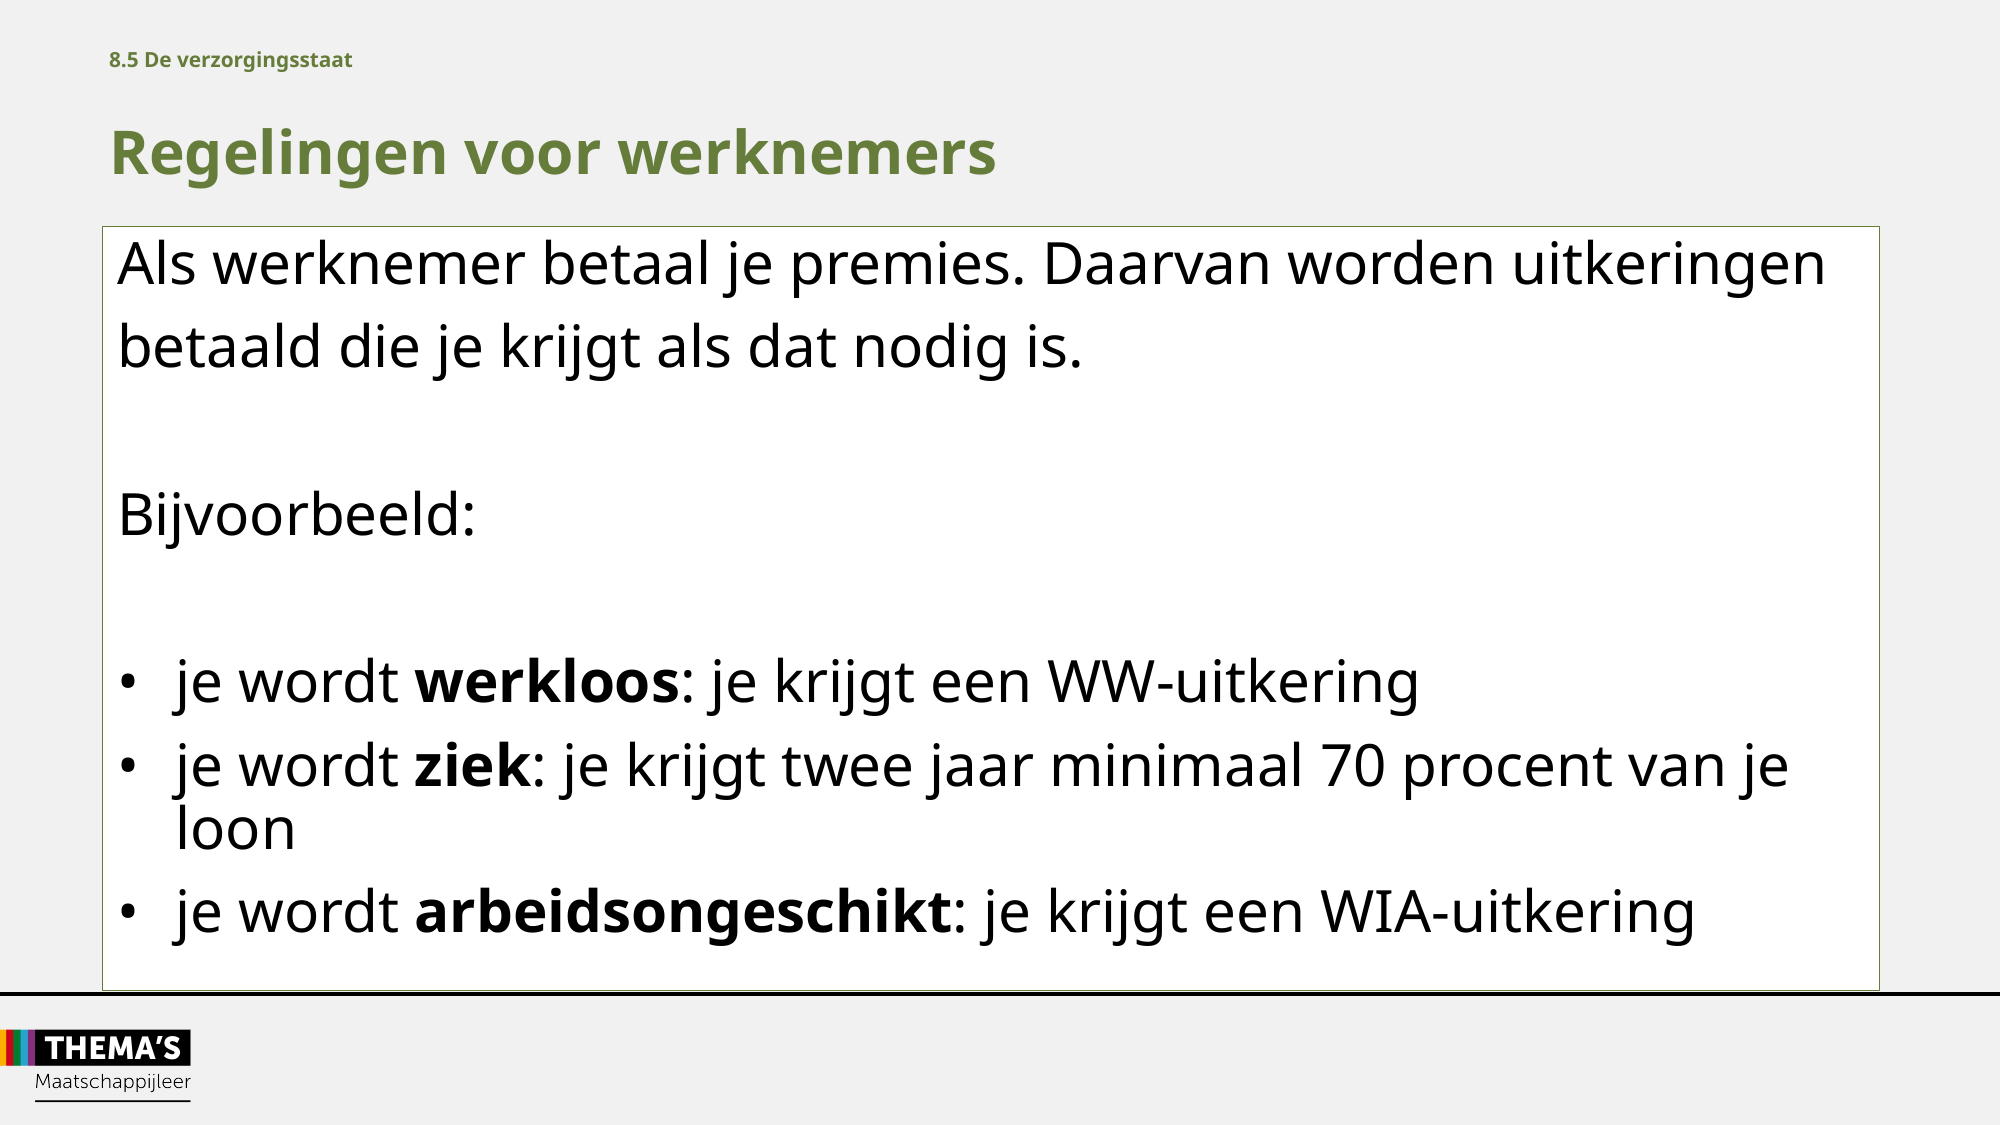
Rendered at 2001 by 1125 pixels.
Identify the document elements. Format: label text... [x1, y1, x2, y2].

list Regelingen voor werknemers [94, 114, 1879, 205]
list Als werknemer betaal je premies. Daarvan worden uitkeringen betaald die je krijgt als dat nodig is. Bijvoorbeeld: • je wordt werkloos: je krijgt een WW-uitkering • je wordt ziek: je krijgt twee jaar minimaal 70 procent van je loon • je wordt arbeidsongeschikt: je krijgt een WIA-uitkering [102, 226, 1880, 991]
picture [0, 993, 203, 1125]
list 8.5 De verzorgingsstaat [94, 33, 941, 88]
